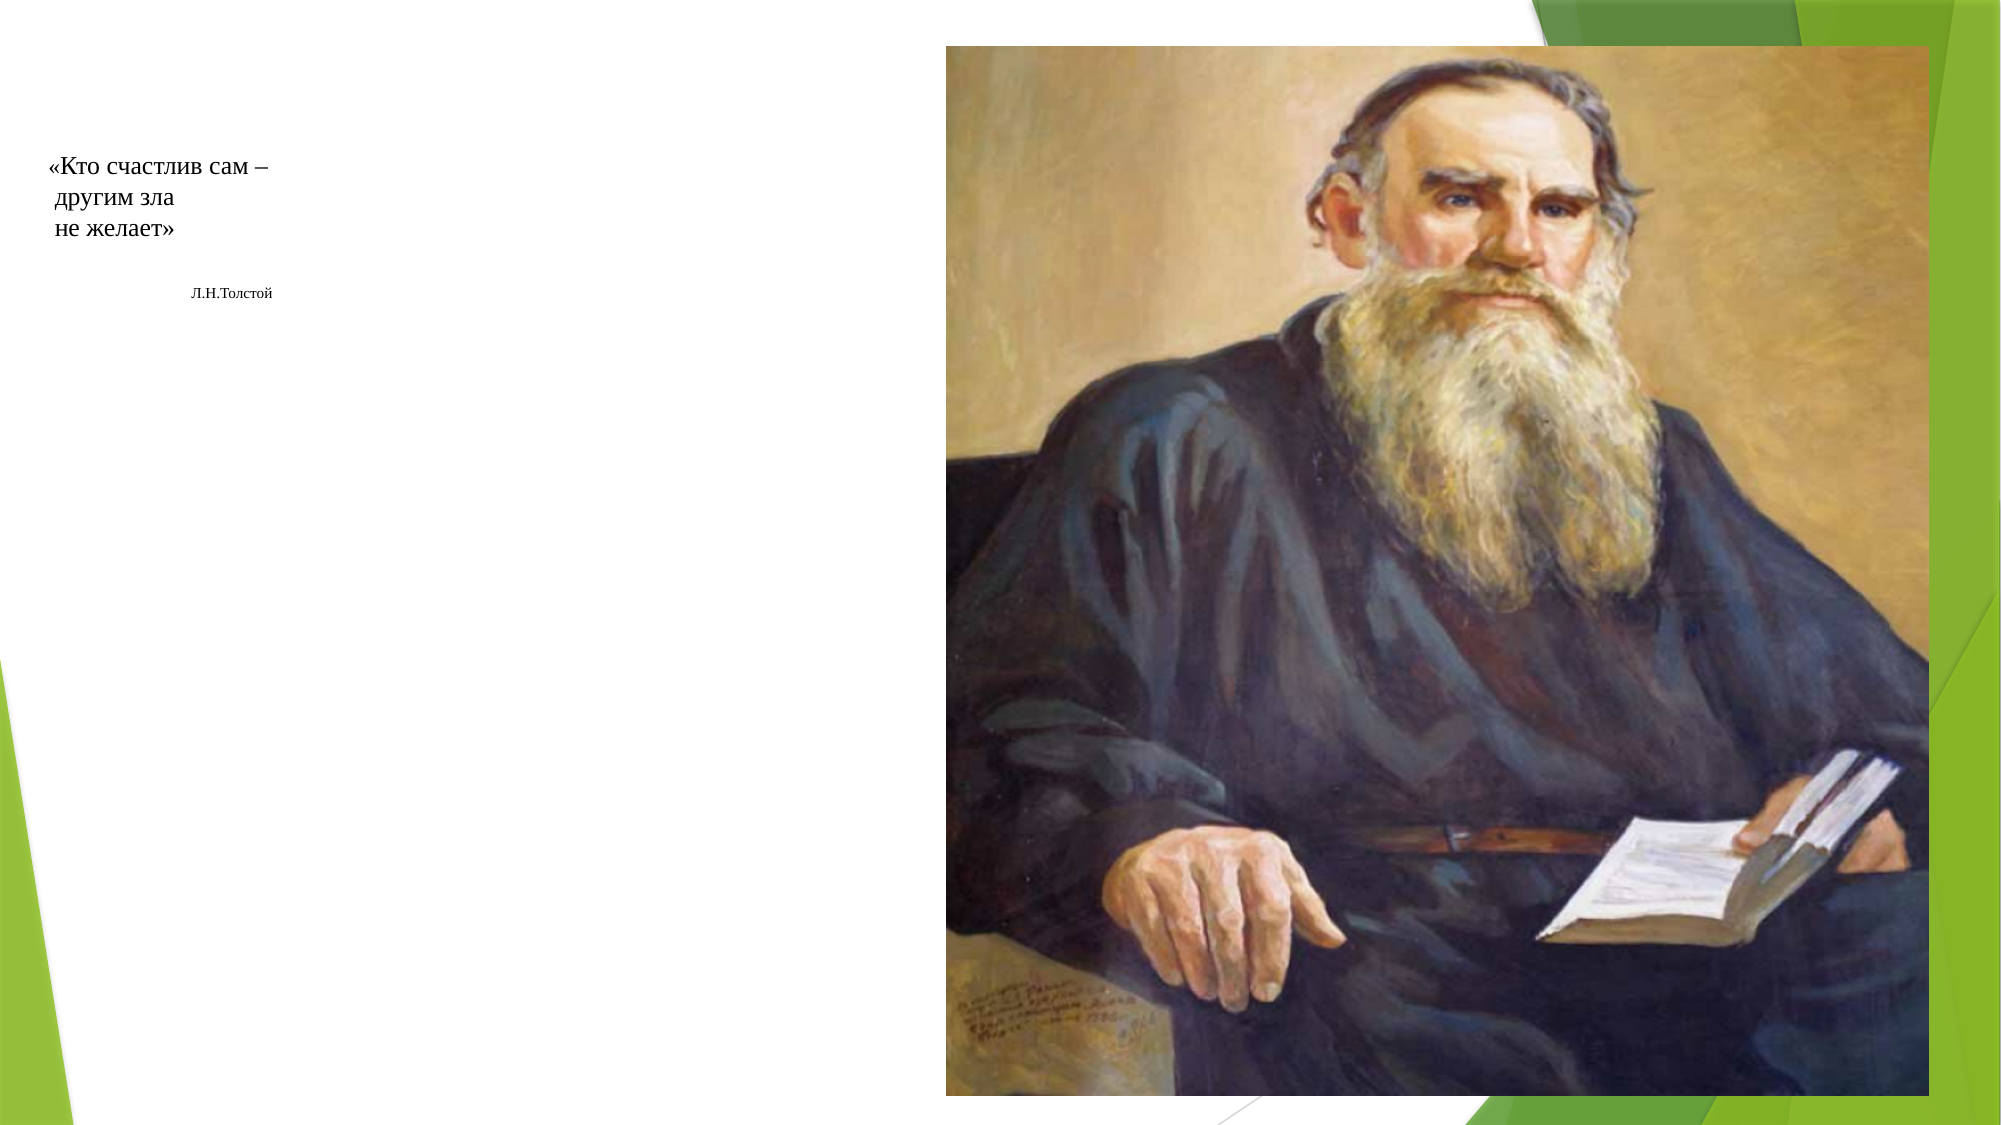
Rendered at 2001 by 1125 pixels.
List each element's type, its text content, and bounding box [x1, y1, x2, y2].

title «Кто счастлив сам – другим зла не желает» Л.Н.Толстой [33, 99, 940, 317]
picture [945, 46, 1930, 1096]
